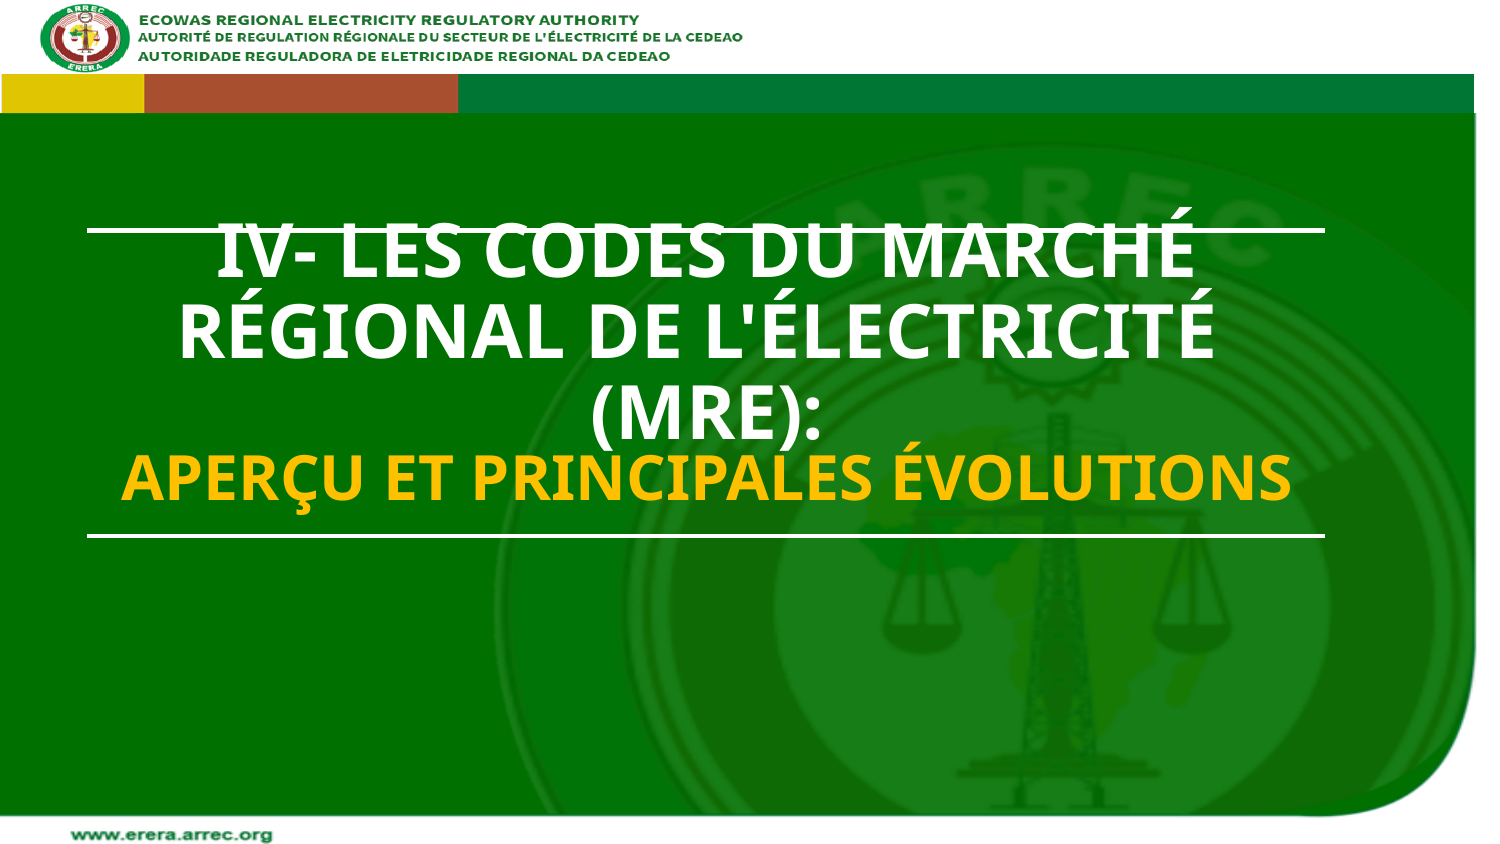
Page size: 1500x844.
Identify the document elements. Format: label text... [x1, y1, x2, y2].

text_box APERÇU ET PRINCIPALES ÉVOLUTIONS [88, 440, 1326, 520]
picture [0, 0, 1500, 844]
title IV- LES CODES DU MARCHÉ RÉGIONAL DE L'ÉLECTRICITÉ (MRE): [43, 245, 1371, 424]
